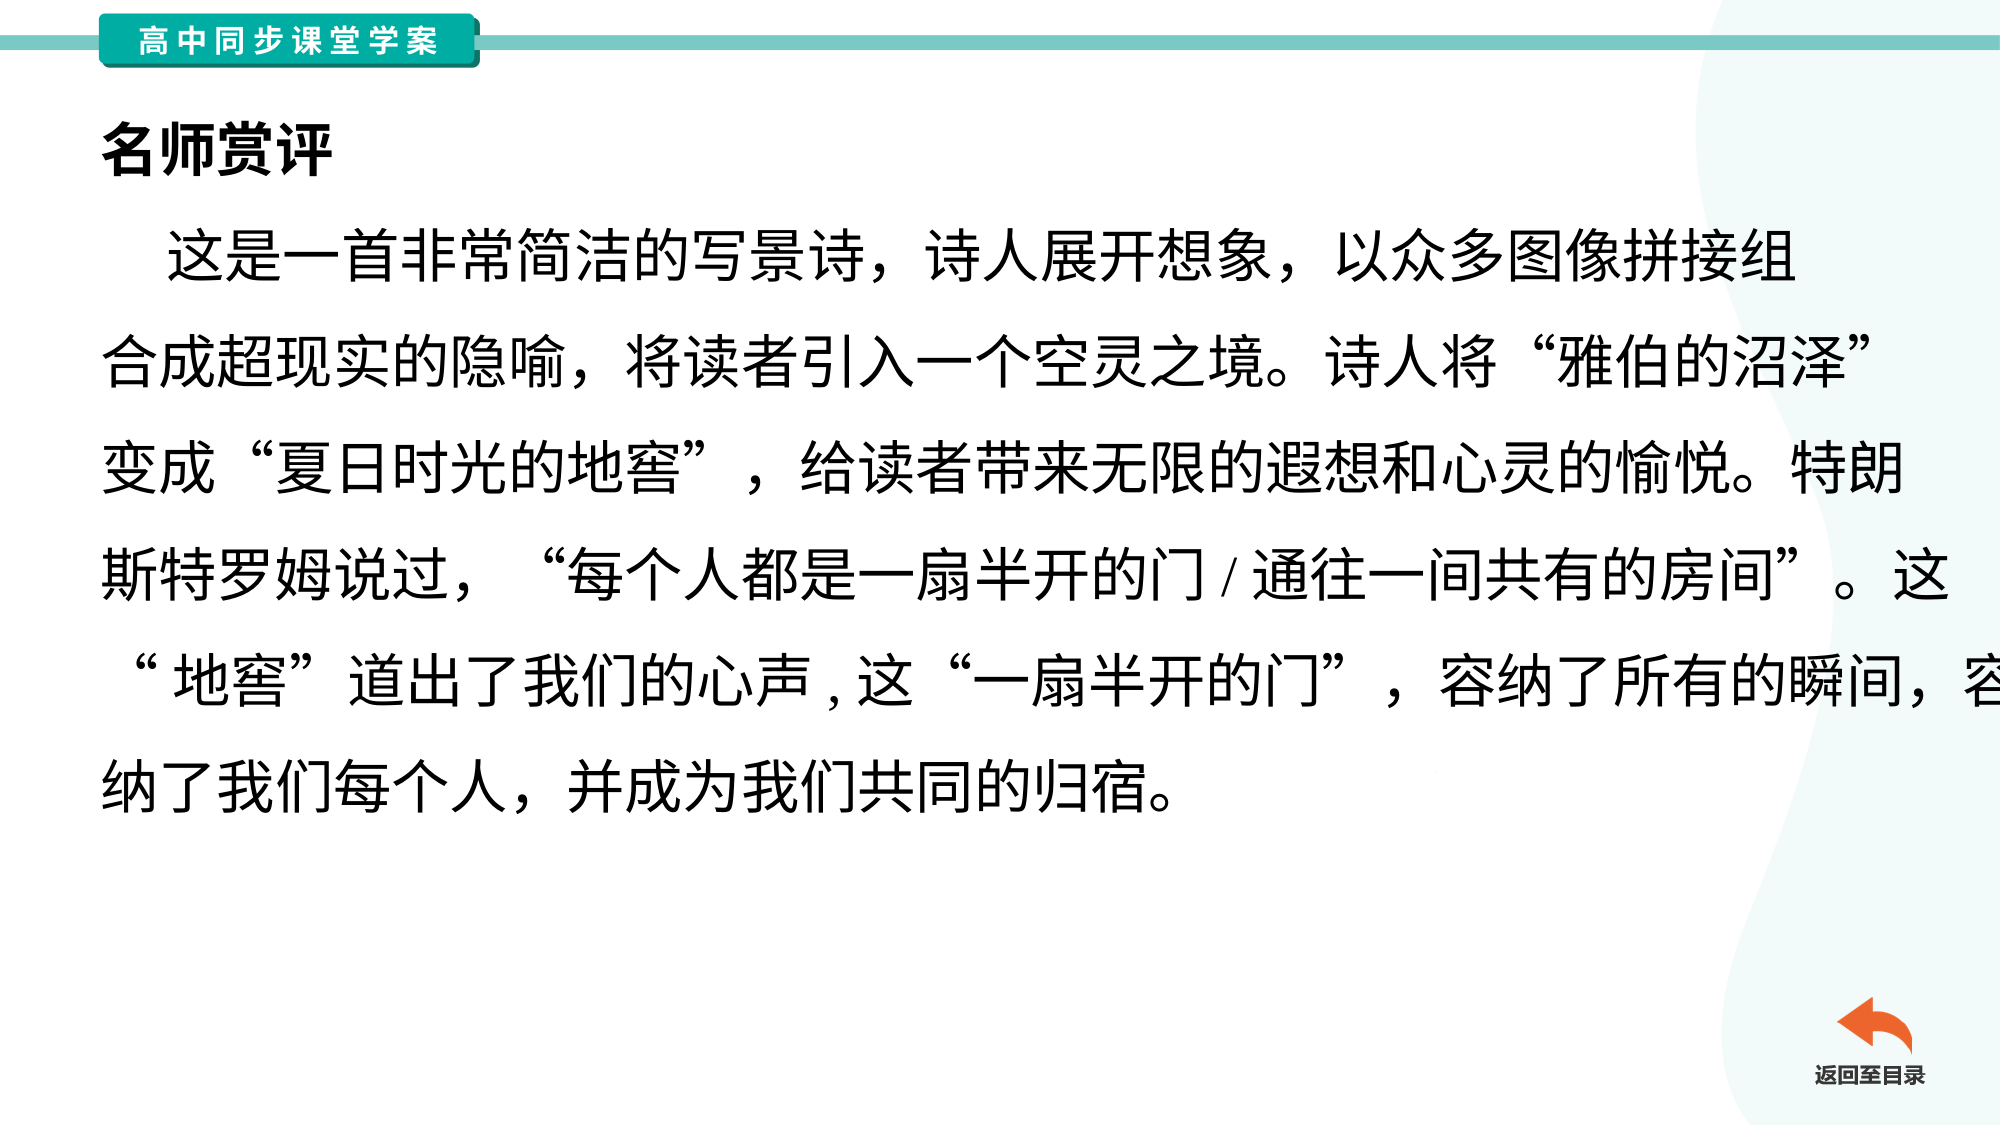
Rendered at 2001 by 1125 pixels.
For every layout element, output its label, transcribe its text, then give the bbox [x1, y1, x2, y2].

picture [0, 0, 2000, 1125]
text_box 名师赏评 这是一首非常简洁的写景诗，诗人展开想象，以众多图像拼接组 合成超现实的隐喻，将读者引入一个空灵之境。诗人将“雅伯的沼泽” 变成“夏日时光的地窖”，给读者带来无限的遐想和心灵的愉悦。特朗 斯特罗姆说过，“每个人都是一扇半开的门/通往一间共有的房间”。这 “地窖”道出了我们的心声,这“一扇半开的门”，容纳了所有的瞬间，容 纳了我们每个人，并成为我们共同的归宿。 [100, 76, 1899, 821]
